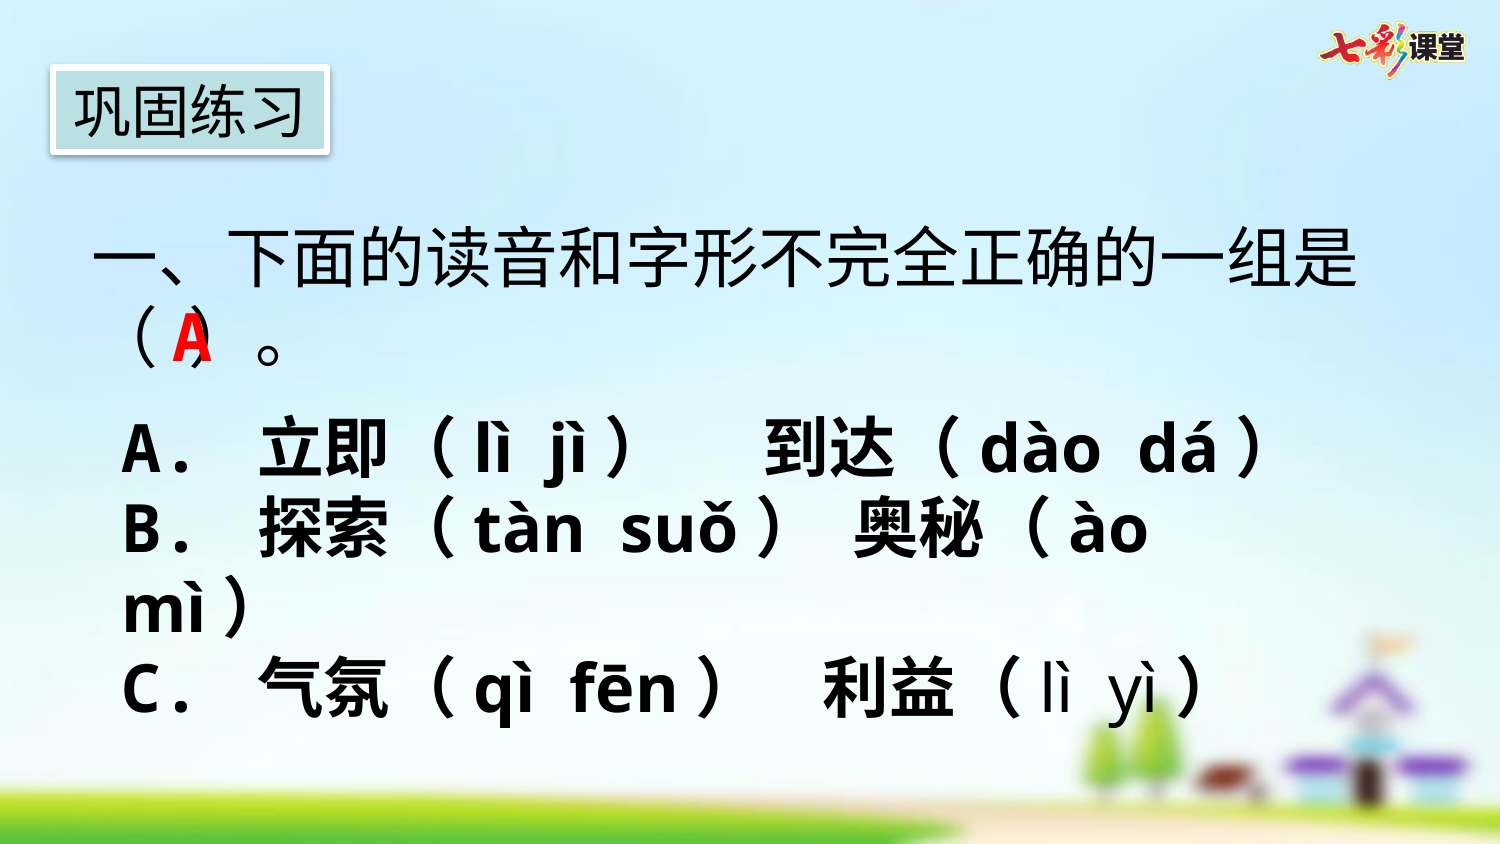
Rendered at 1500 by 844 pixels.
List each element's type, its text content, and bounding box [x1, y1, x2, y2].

text_box A. 立即（lì jì） 到达（dào dá） B. 探索（tàn suǒ） 奥秘（ào mì） C. 气氛（qì fēn） 利益（lì yì） [106, 398, 1341, 733]
text_box A [157, 287, 253, 383]
text_box 一、下面的读音和字形不完全正确的一组是（ ）。 [76, 208, 1436, 383]
text_box 巩固练习 [50, 64, 330, 155]
picture [0, 0, 1500, 844]
